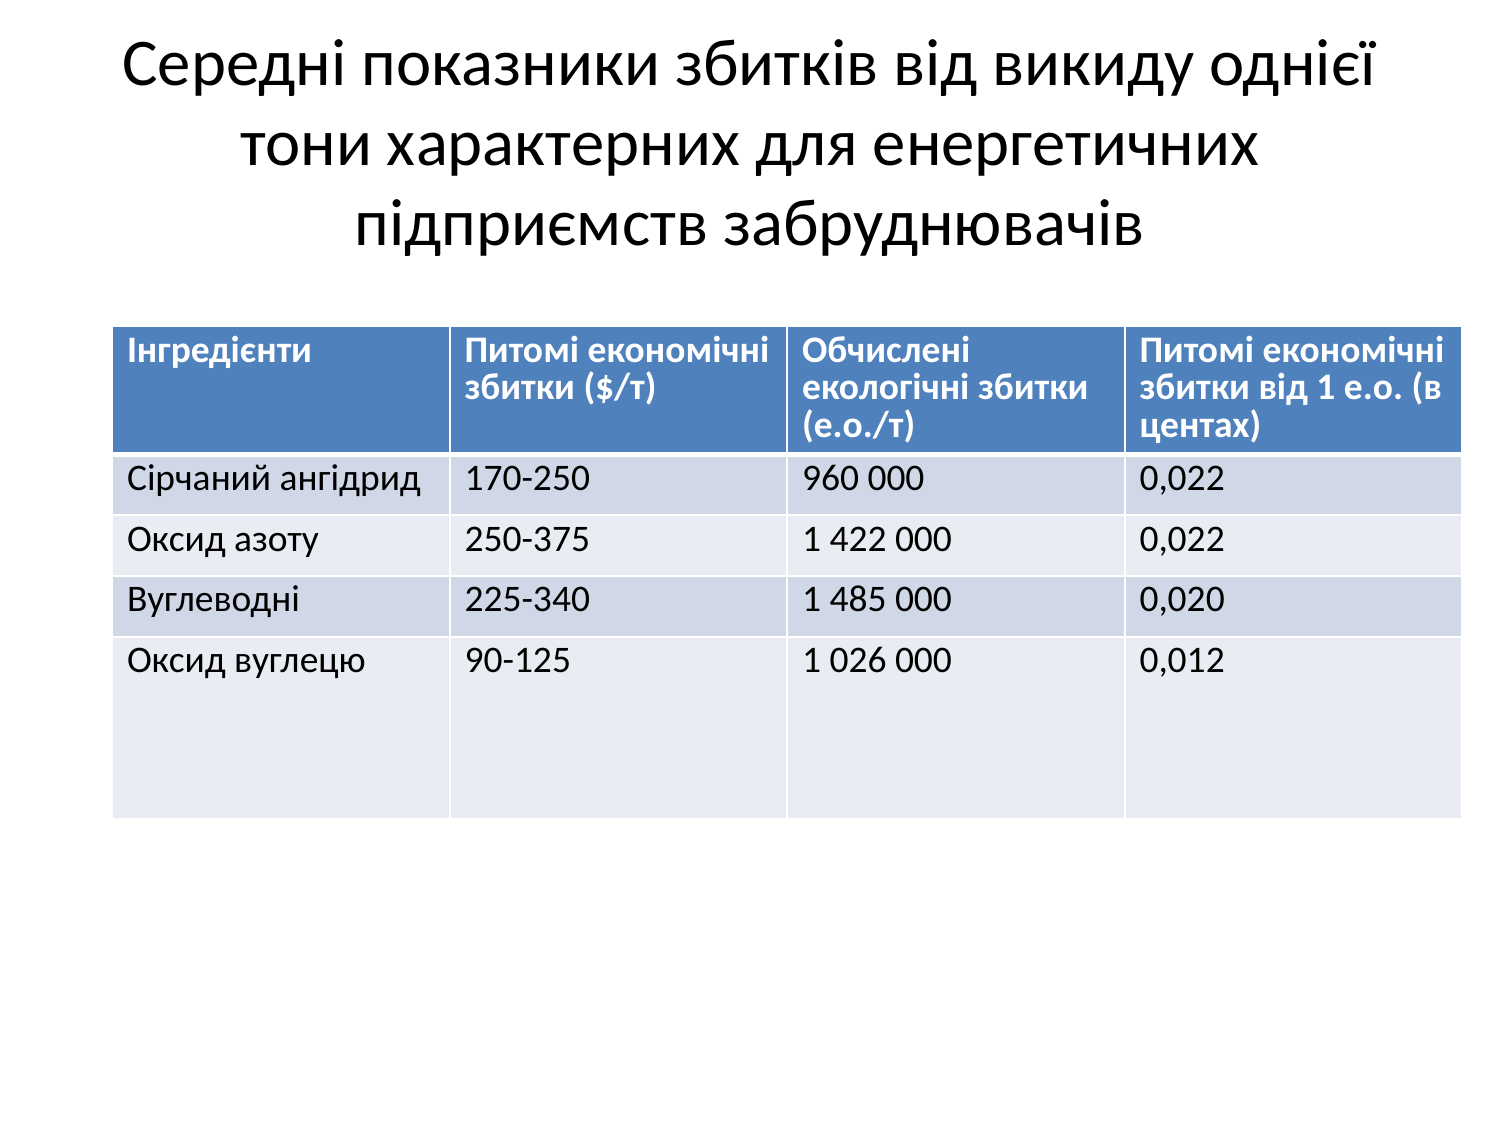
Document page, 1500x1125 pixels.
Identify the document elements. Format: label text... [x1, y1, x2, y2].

table_cell Оксид вуглецю [113, 638, 449, 818]
table_header Обчислені екологічні збитки (е.о./т) [788, 327, 1124, 452]
table_cell 250-375 [451, 516, 786, 575]
table_cell Вуглеводні [113, 577, 449, 636]
table_cell 0,012 [1126, 638, 1461, 818]
table_cell 1 422 000 [788, 516, 1124, 575]
table_cell 960 000 [788, 457, 1124, 514]
table_cell 0,022 [1126, 457, 1461, 514]
table_cell 1 026 000 [788, 638, 1124, 818]
table_cell 0,022 [1126, 516, 1461, 575]
table_cell 1 485 000 [788, 577, 1124, 636]
title Середні показники збитків від викиду однієї тони характерних для енергетичних підприємств забруднювачів [75, 45, 1425, 233]
table_cell 225-340 [451, 577, 786, 636]
table_cell Оксид азоту [113, 516, 449, 575]
table_cell 0,020 [1126, 577, 1461, 636]
table_header Питомі економічні збитки від 1 е.о. (в центах) [1126, 327, 1461, 452]
table_cell 90-125 [451, 638, 786, 818]
table_header Інгредієнти [113, 327, 449, 452]
table_cell 170-250 [451, 457, 786, 514]
table_cell Сірчаний ангідрид [113, 457, 449, 514]
table_header Питомі економічні збитки ($/т) [451, 327, 786, 452]
